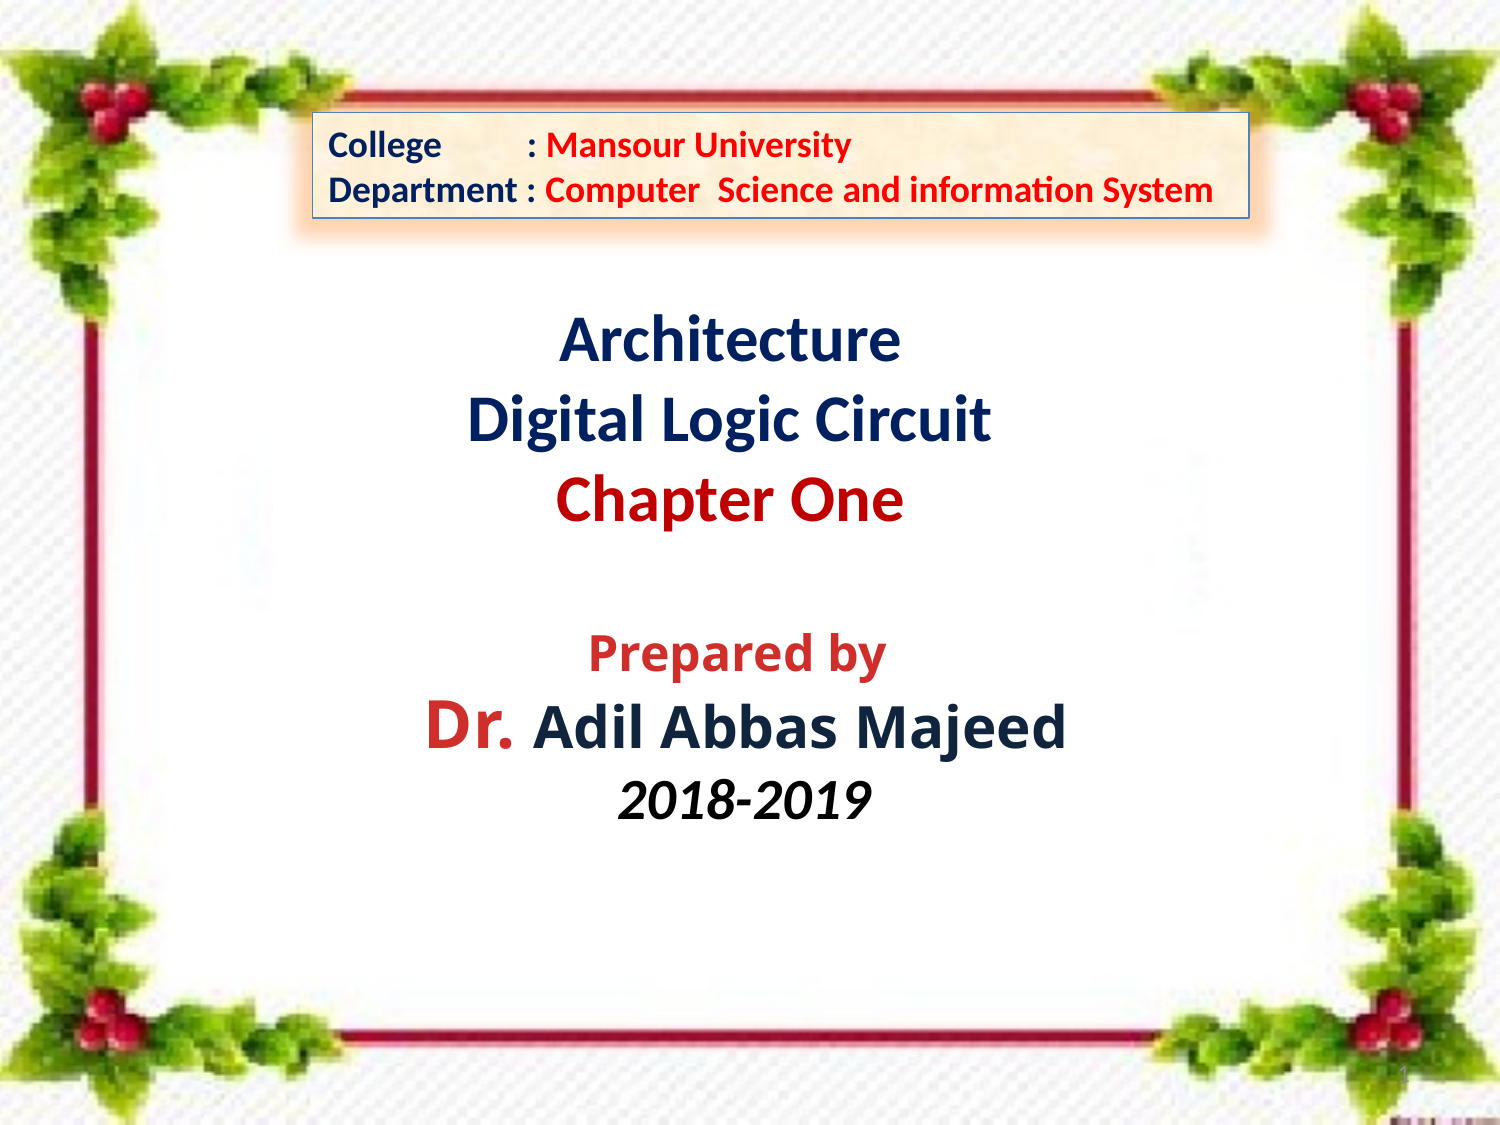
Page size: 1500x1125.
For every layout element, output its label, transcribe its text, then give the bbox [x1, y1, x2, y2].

text_box Architecture Digital Logic Circuit Chapter One [212, 287, 1250, 543]
picture [0, 0, 1500, 1125]
text_box Prepared by Dr. Adil Abbas Majeed 2018-2019 [125, 554, 1363, 884]
slide_number 1 [1074, 1042, 1425, 1103]
text_box College : Mansour University Department : Computer Science and information System [312, 112, 1250, 219]
